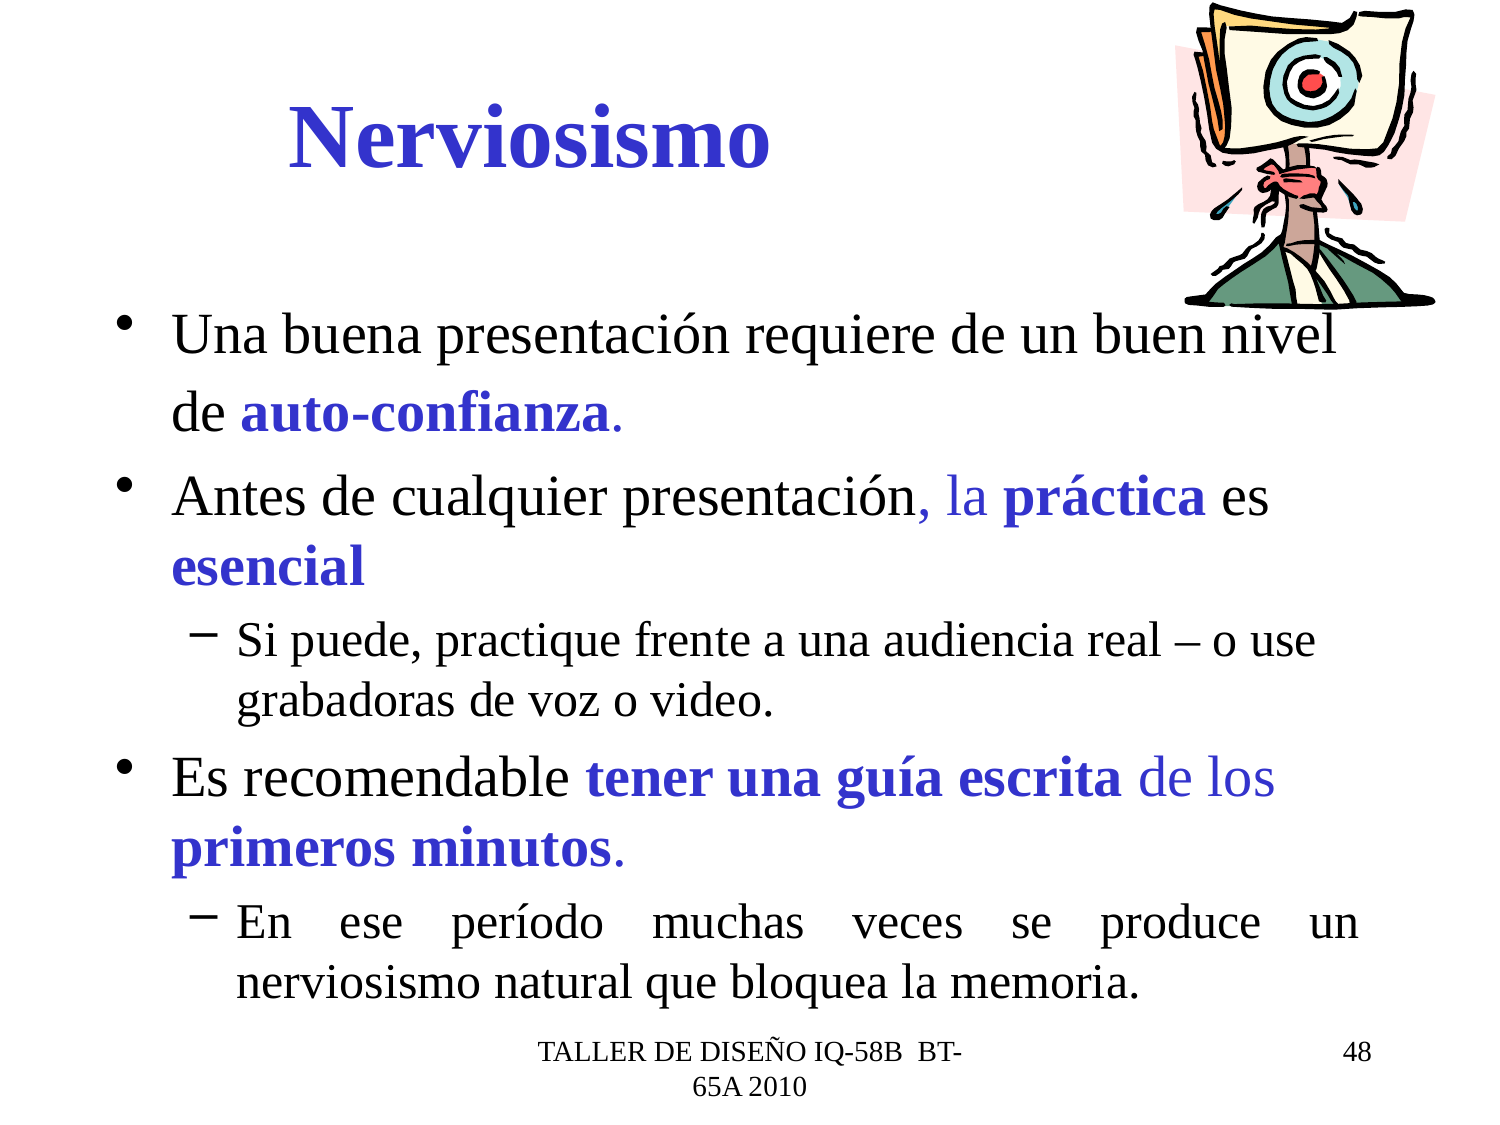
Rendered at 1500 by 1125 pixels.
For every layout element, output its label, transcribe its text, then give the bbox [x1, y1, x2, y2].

picture [1174, 0, 1439, 313]
slide_number 48 [1074, 1024, 1388, 1101]
list Una buena presentación requiere de un buen nivel de auto-confianza. Antes de cualquier presentación, la práctica es esencial! Si puede, practique frente a una audiencia real – o use grabadoras de voz o video. Es recomendable tener una guía escrita de los primeros minutos. En ese período muchas veces se produce un nerviosismo natural que bloquea la memoria. [99, 287, 1376, 1026]
footer TALLER DE DISEÑO IQ-58B BT-65A 2010 [512, 1024, 988, 1101]
title Nerviosismo [112, 37, 951, 226]
